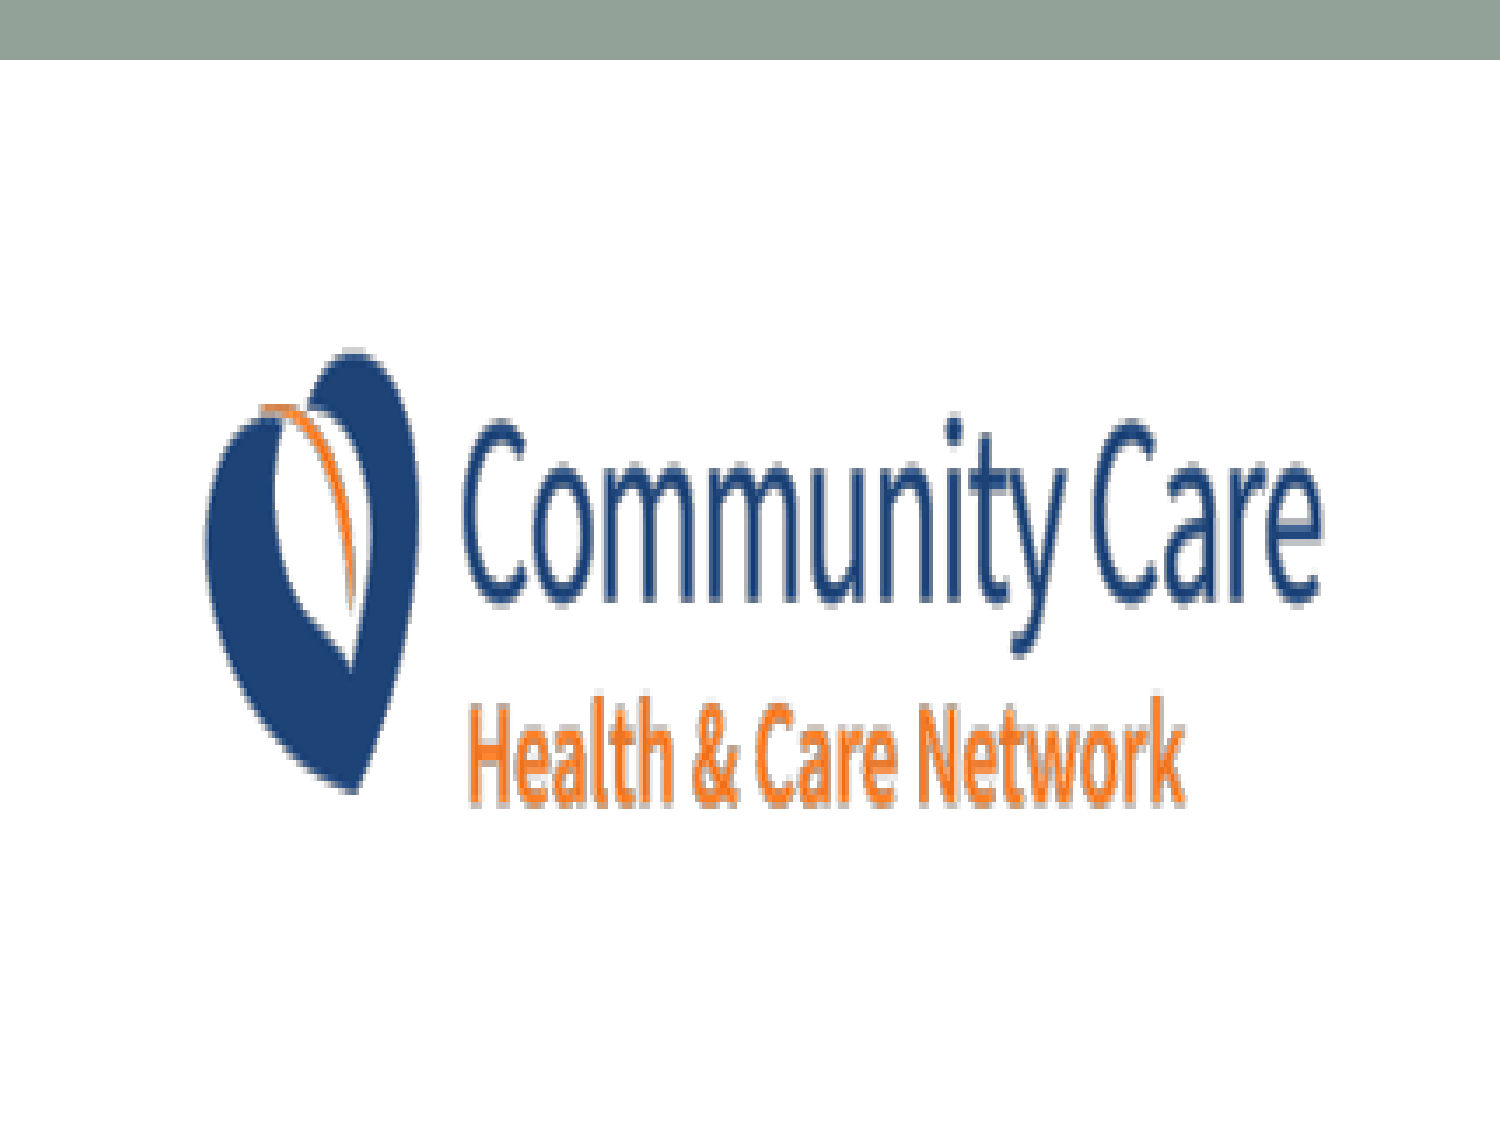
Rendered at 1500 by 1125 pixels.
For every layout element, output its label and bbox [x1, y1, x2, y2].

picture [170, 219, 1353, 988]
